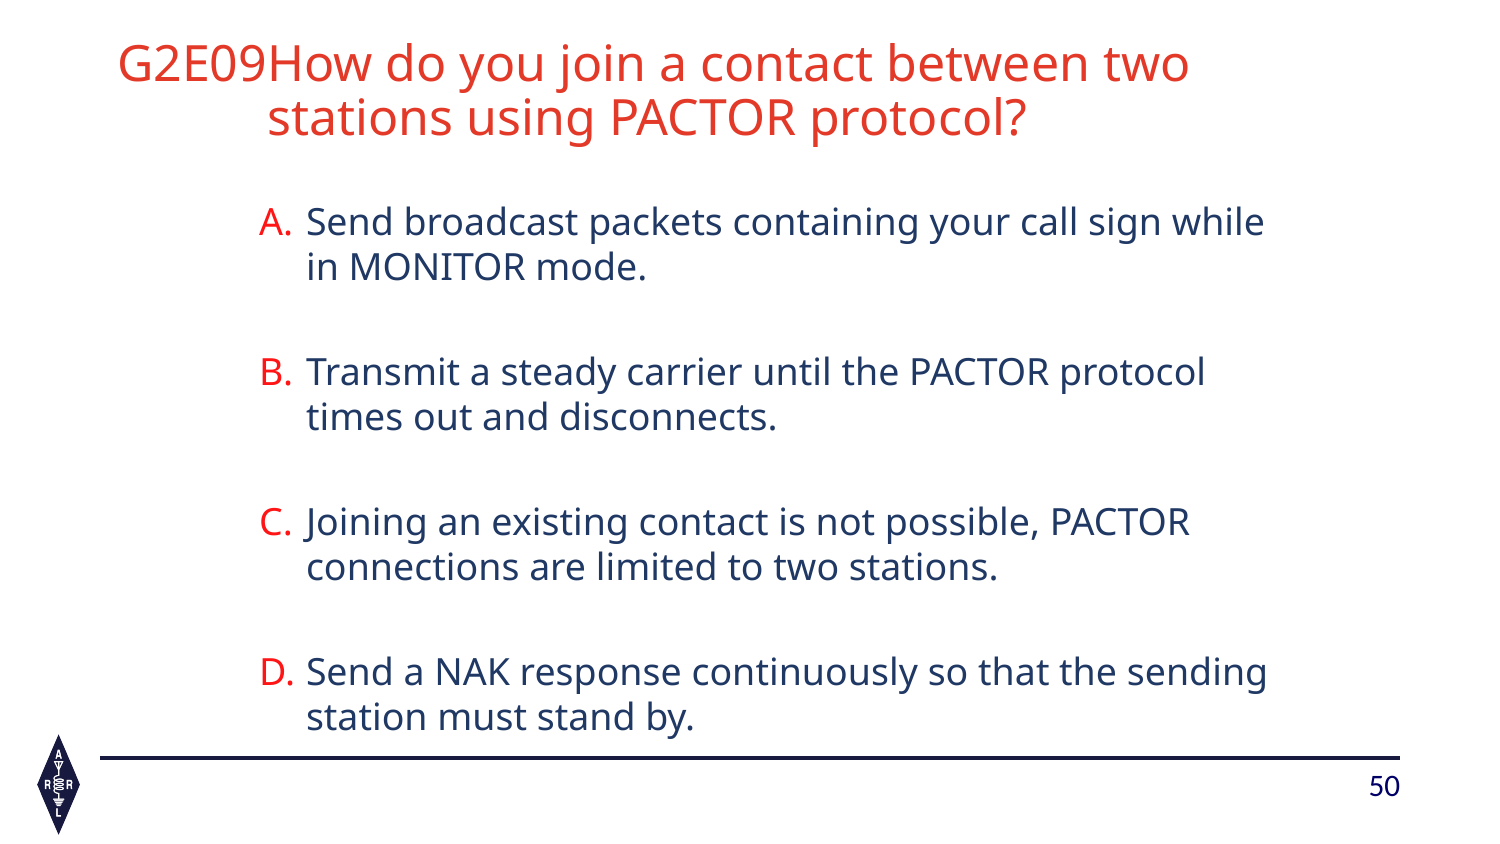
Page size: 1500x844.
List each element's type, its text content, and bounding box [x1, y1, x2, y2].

text_box Send broadcast packets containing your call sign while in MONITOR mode. Transmit a steady carrier until the PACTOR protocol times out and disconnects. Joining an existing contact is not possible, PACTOR connections are limited to two stations. Send a NAK response continuously so that the sending station must stand by. [247, 192, 1284, 768]
slide_number 50 [1302, 761, 1400, 807]
picture [37, 734, 80, 835]
title G2E09 How do you join a contact between two stations using PACTOR protocol? [117, 32, 1343, 165]
